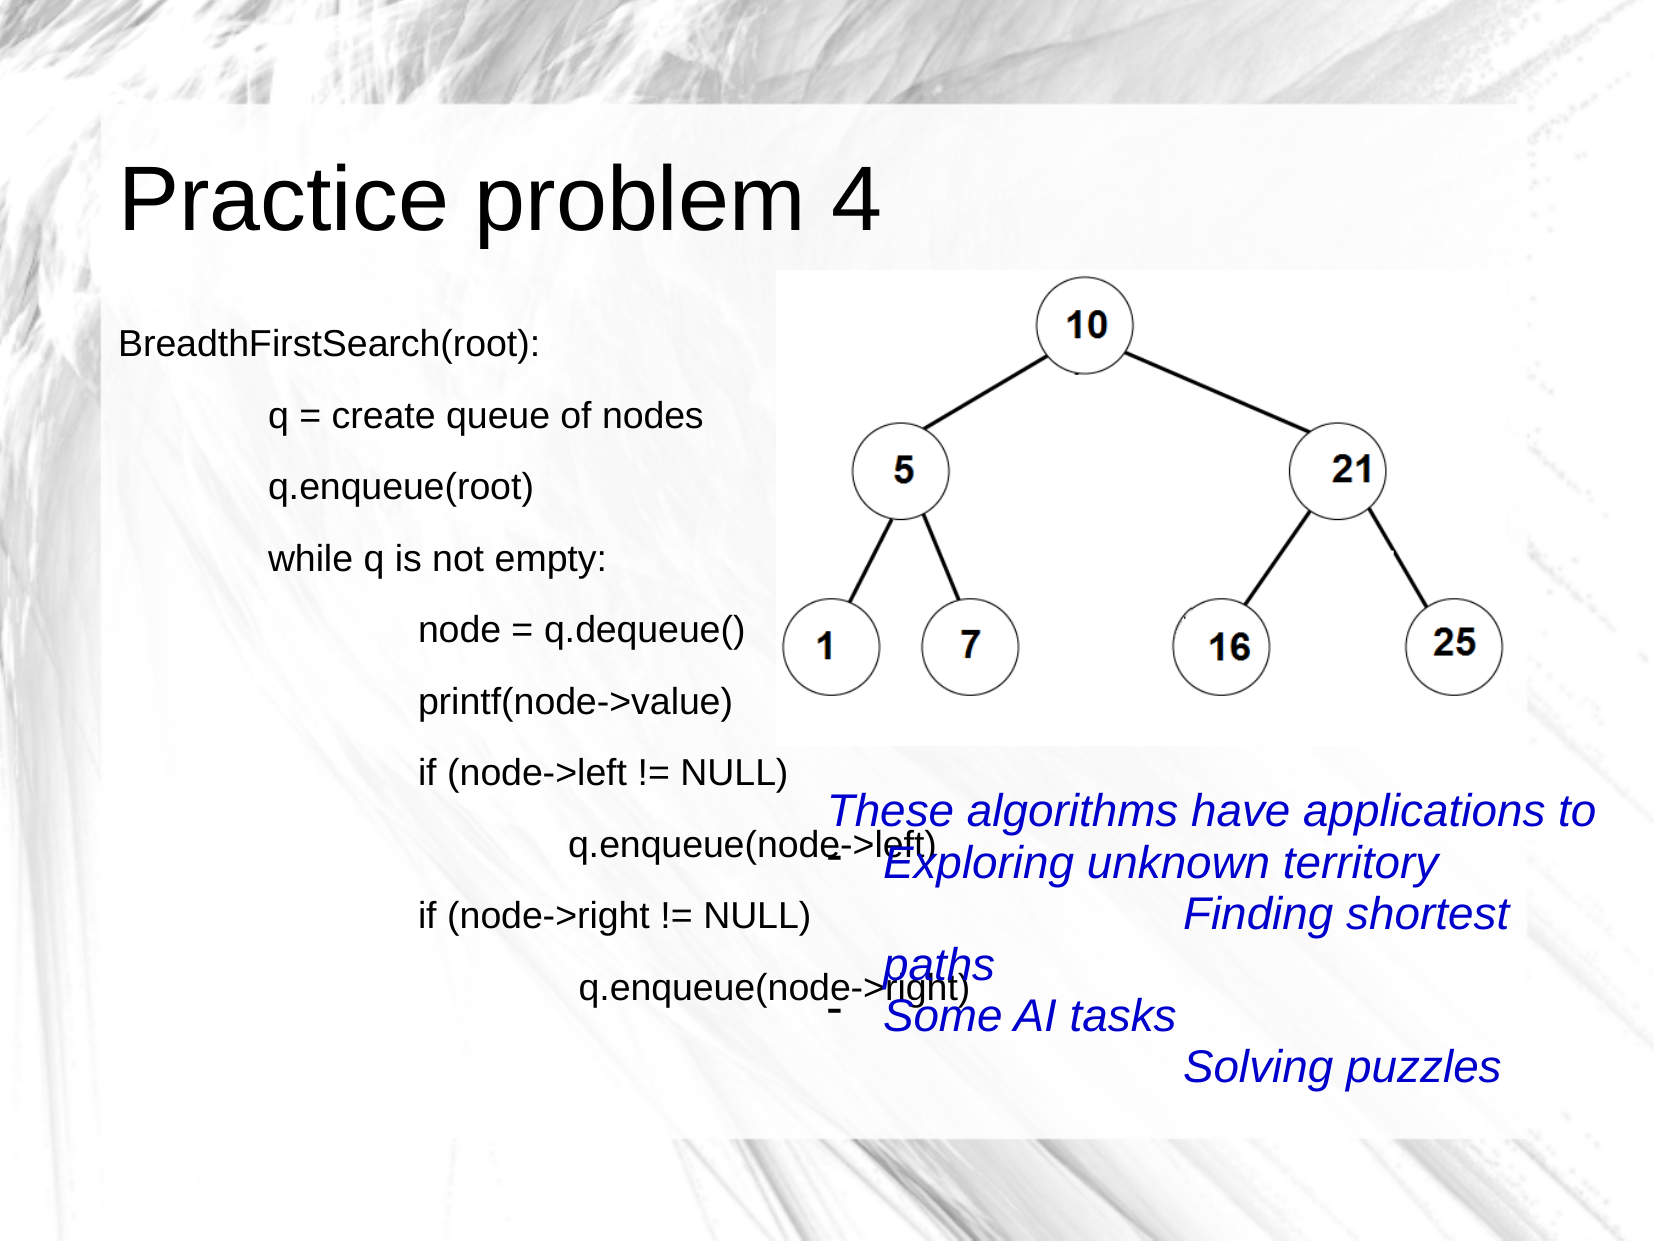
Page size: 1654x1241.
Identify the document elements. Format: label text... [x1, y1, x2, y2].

picture [0, 0, 1654, 1241]
text_box These algorithms have applications to Exploring unknown territory Finding shortest paths Some AI tasks Solving puzzles [812, 778, 1623, 1100]
title Practice problem 4 [118, 93, 1506, 299]
list BreadthFirstSearch(root): q = create queue of nodes q.enqueue(root) while q is not empty: node = q.dequeue() printf(node->value) if (node->left != NULL) q.enqueue(node->left) if (node->right != NULL) q.enqueue(node->right) [118, 319, 1571, 1109]
